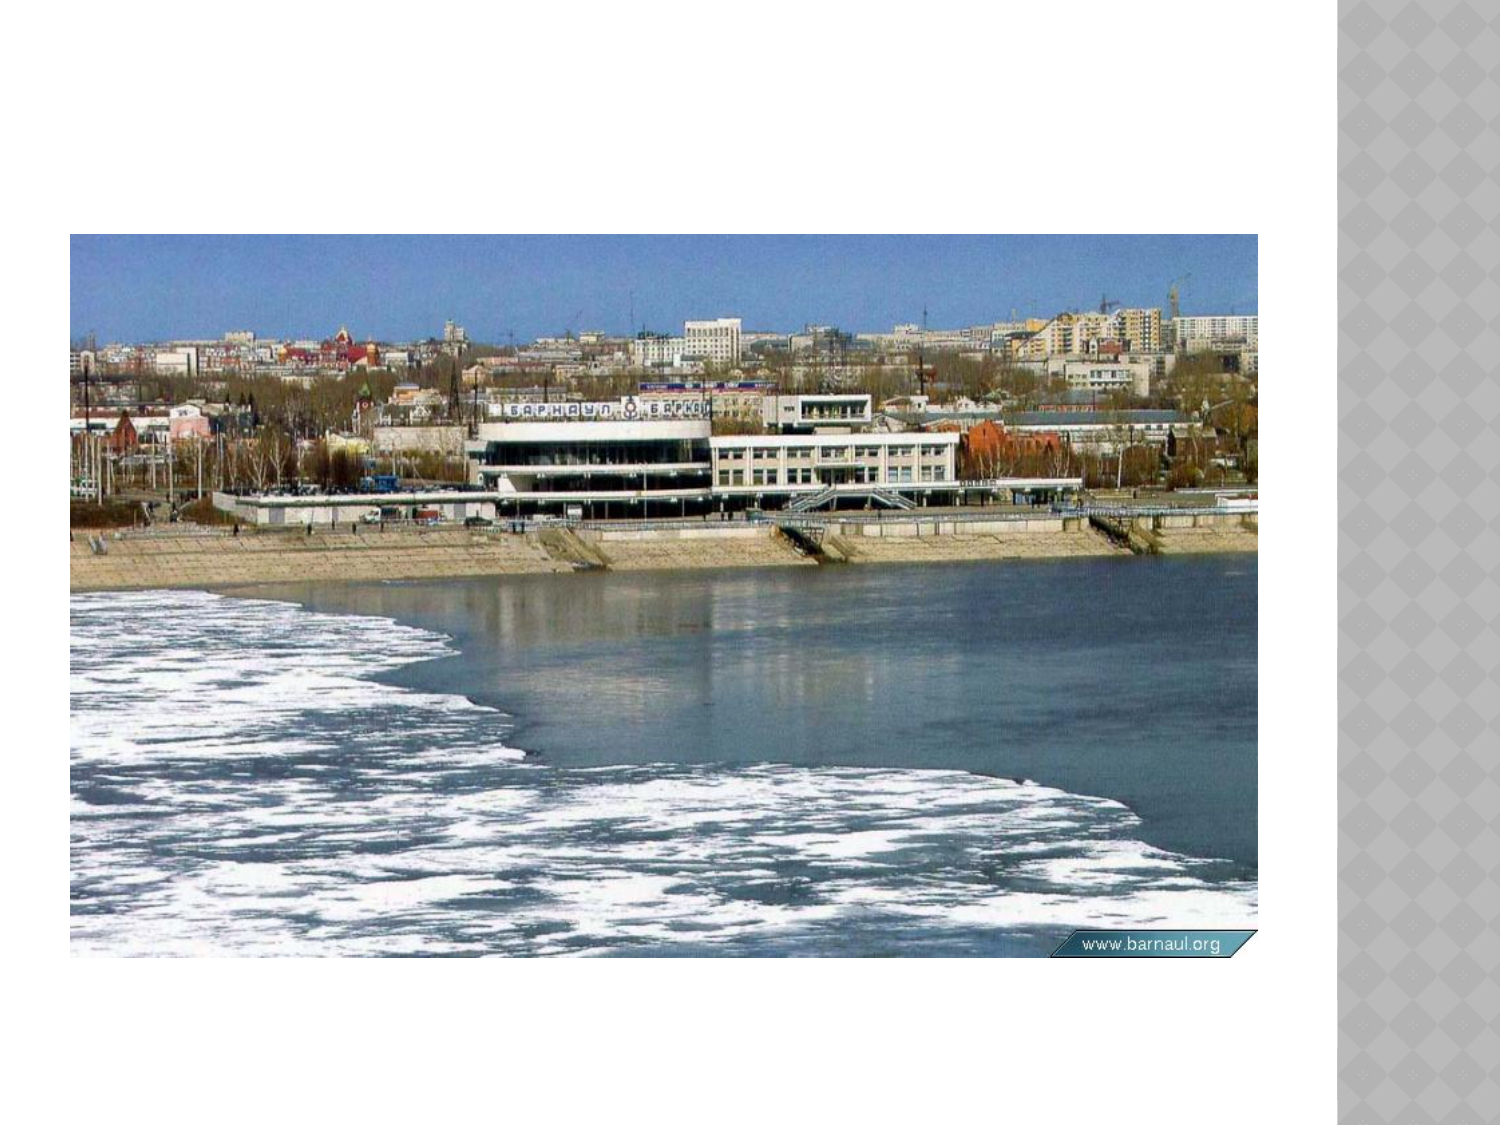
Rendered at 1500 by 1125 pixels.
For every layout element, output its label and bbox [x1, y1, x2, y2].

list [69, 233, 1259, 959]
